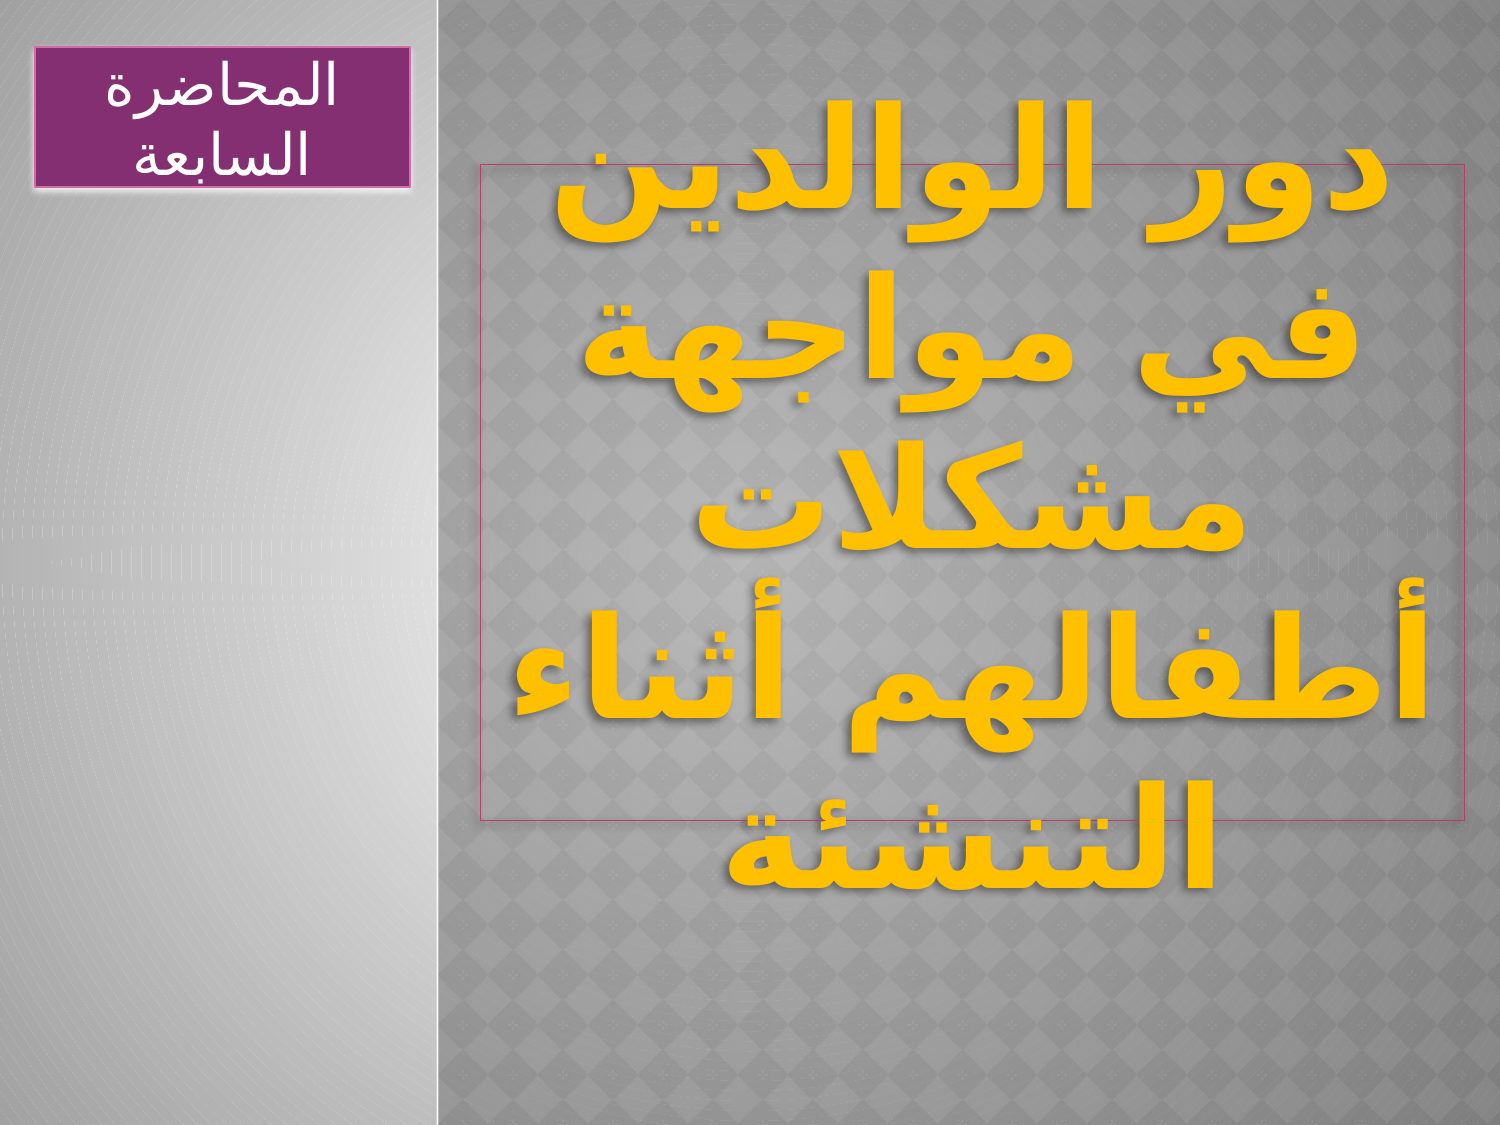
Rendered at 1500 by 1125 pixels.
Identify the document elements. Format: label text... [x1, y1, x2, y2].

title دور الوالدين في مواجهة مشكلات أطفالهم أثناء التنشئة [480, 164, 1465, 821]
text_box المحاضرة السابعة [34, 46, 411, 188]
